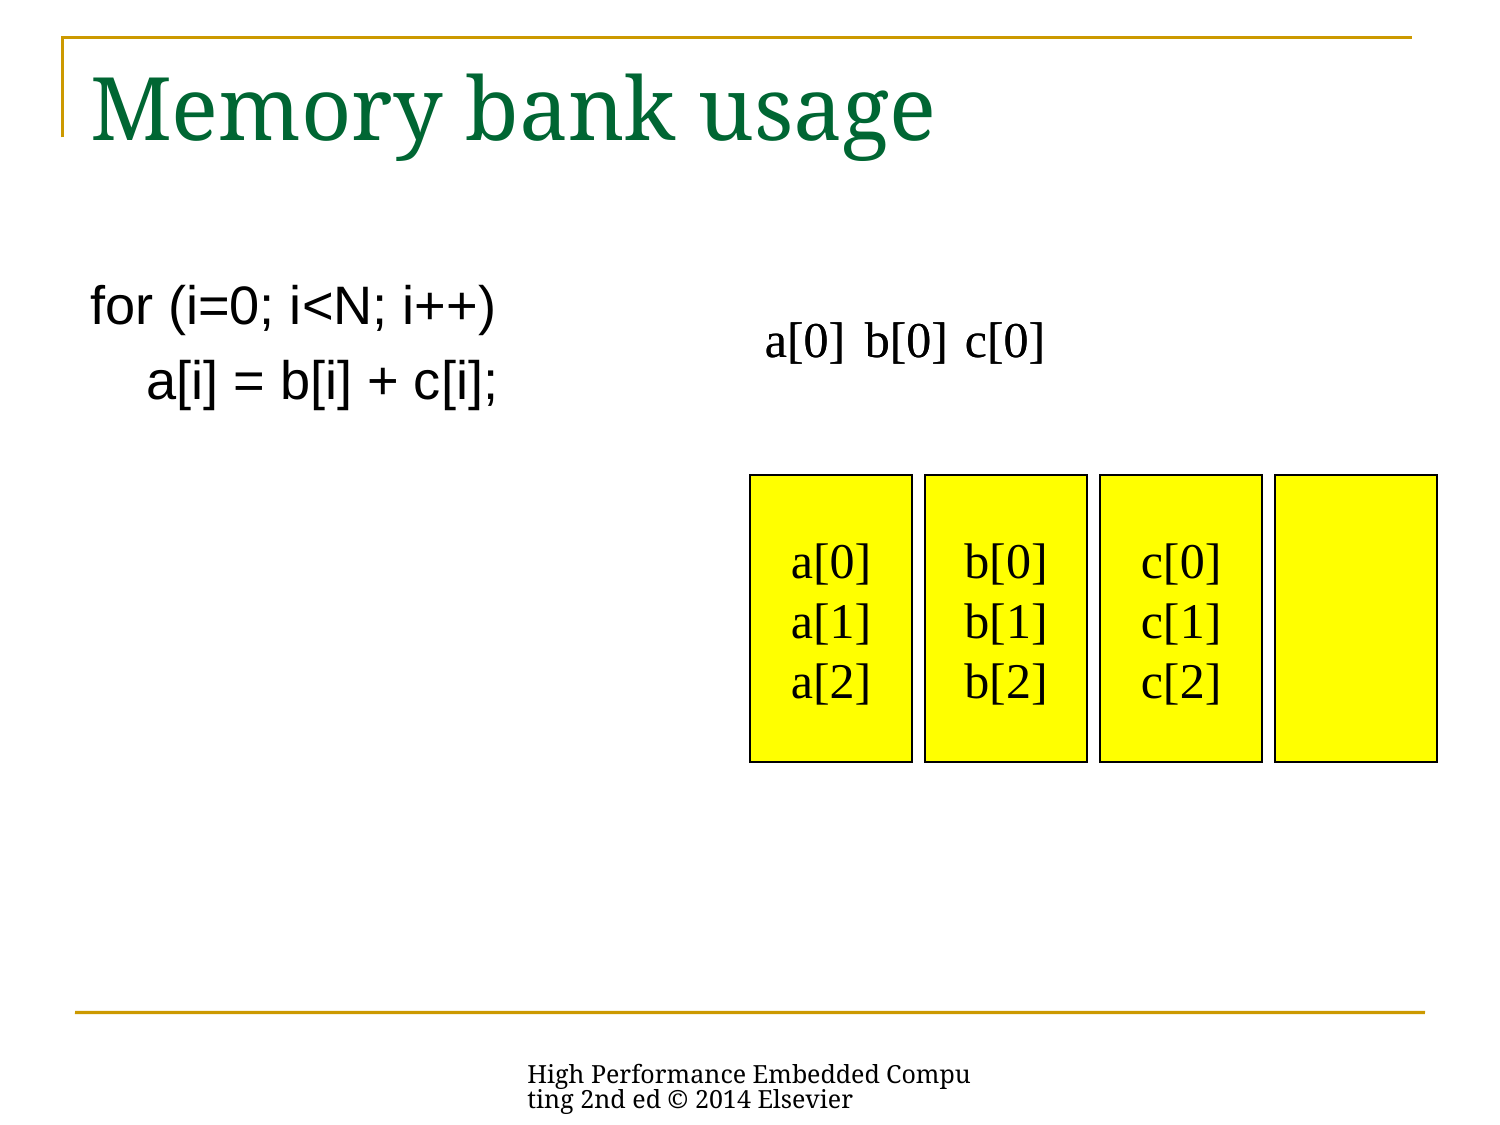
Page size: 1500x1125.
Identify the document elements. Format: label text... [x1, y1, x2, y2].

list for (i=0; i<N; i++) a[i] = b[i] + c[i]; [75, 262, 1425, 1006]
text_box a[0] [750, 299, 850, 375]
text_box b[0] [850, 299, 950, 375]
footer High Performance Embedded Computing 2nd ed © 2014 Elsevier [512, 1025, 988, 1100]
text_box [749, 474, 1438, 763]
text_box c[0] [950, 299, 1061, 375]
title Memory bank usage [75, 45, 1425, 233]
